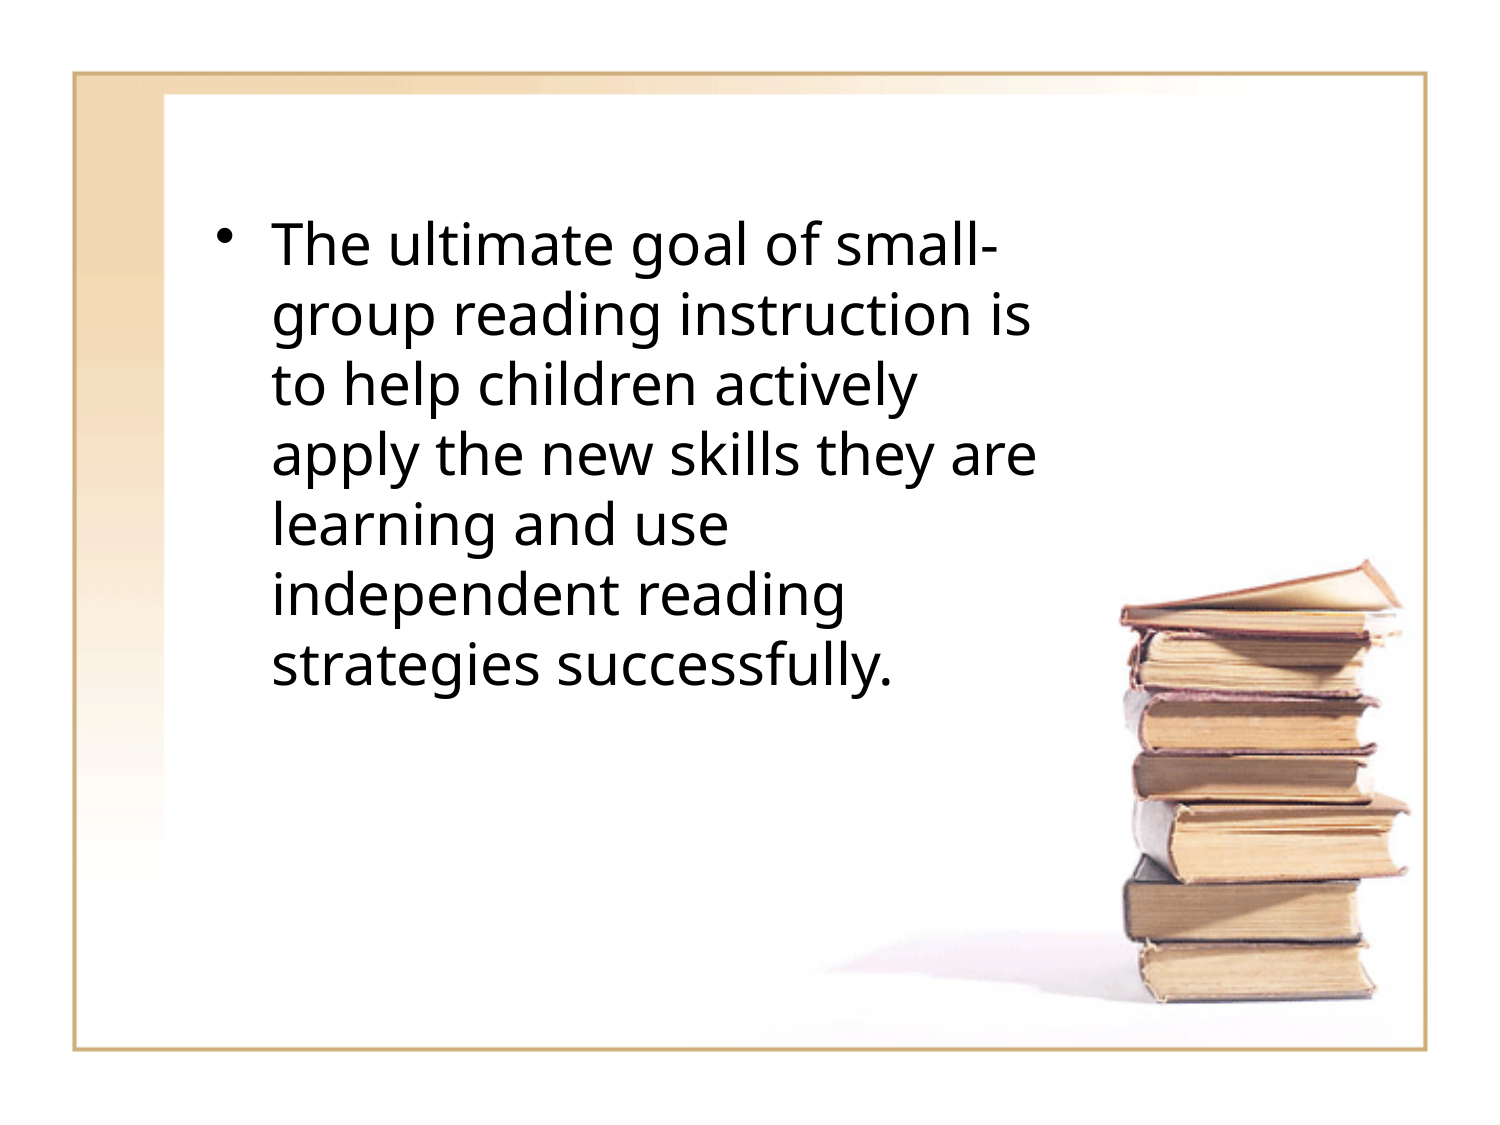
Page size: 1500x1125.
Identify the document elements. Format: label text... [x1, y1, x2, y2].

picture [0, 0, 1500, 1125]
list The ultimate goal of small-group reading instruction is to help children actively apply the new skills they are learning and use independent reading strategies successfully. [199, 199, 1073, 1006]
